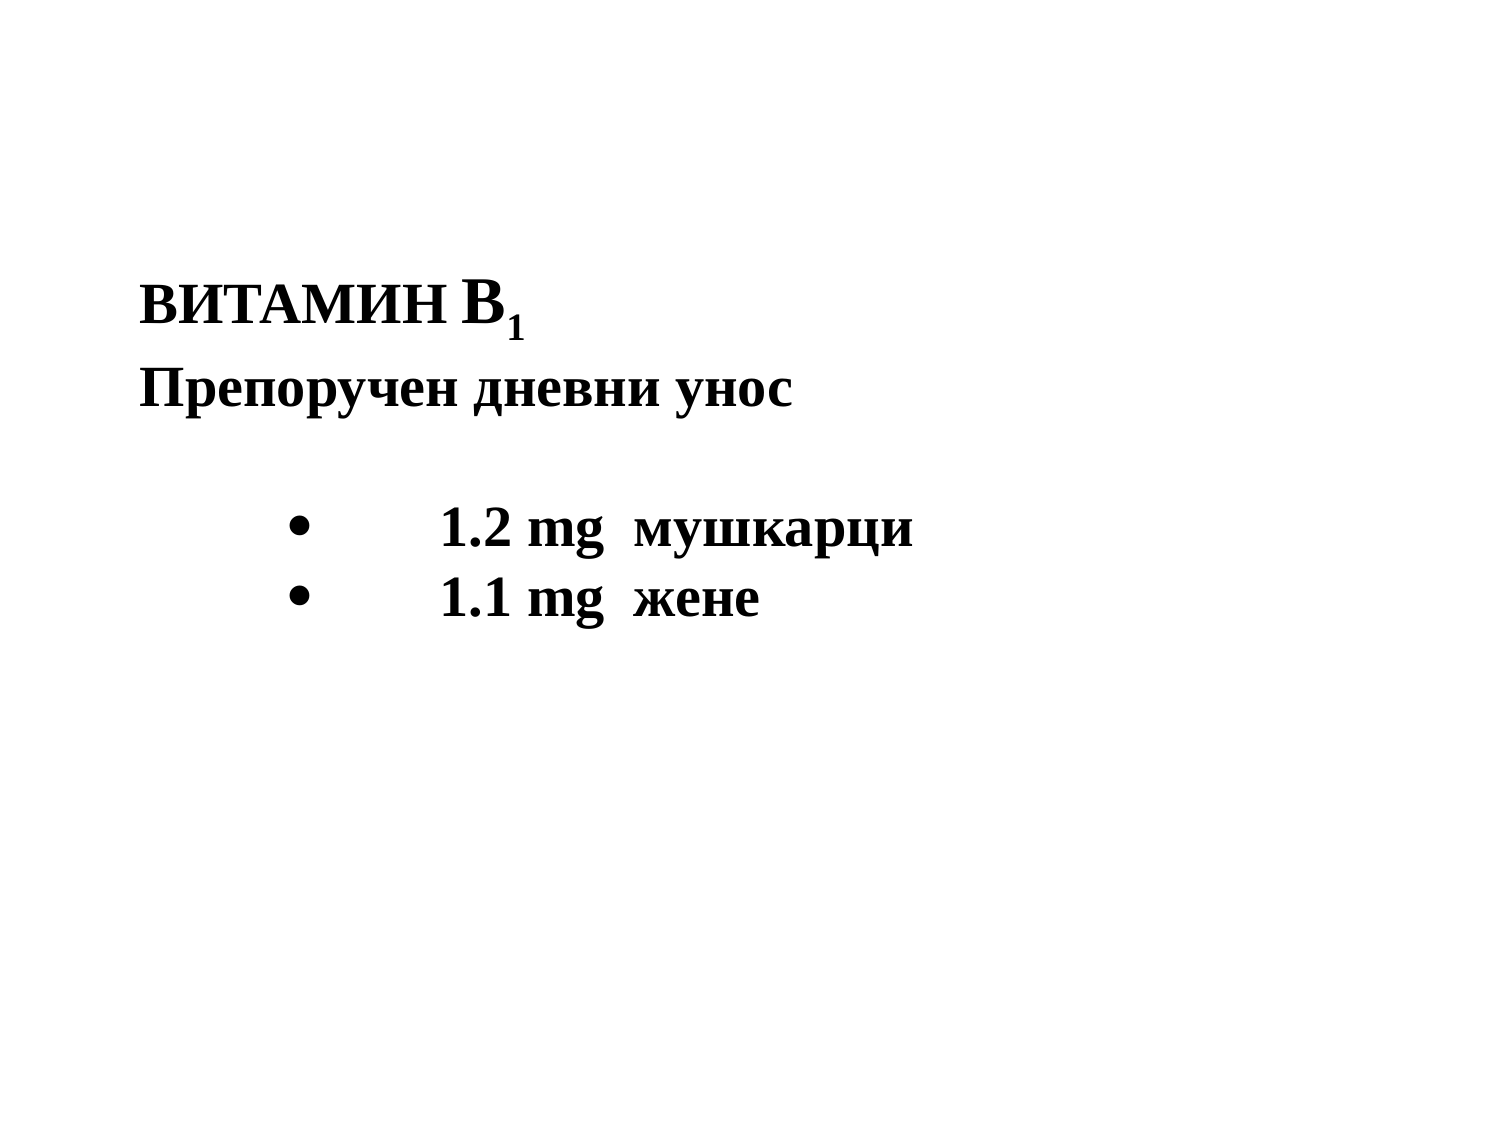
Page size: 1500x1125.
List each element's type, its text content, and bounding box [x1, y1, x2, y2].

text_box ВИТАМИН B1 Препоручен дневни унос · 1.2 mg мушкарци · 1.1 mg жене [124, 249, 1388, 686]
